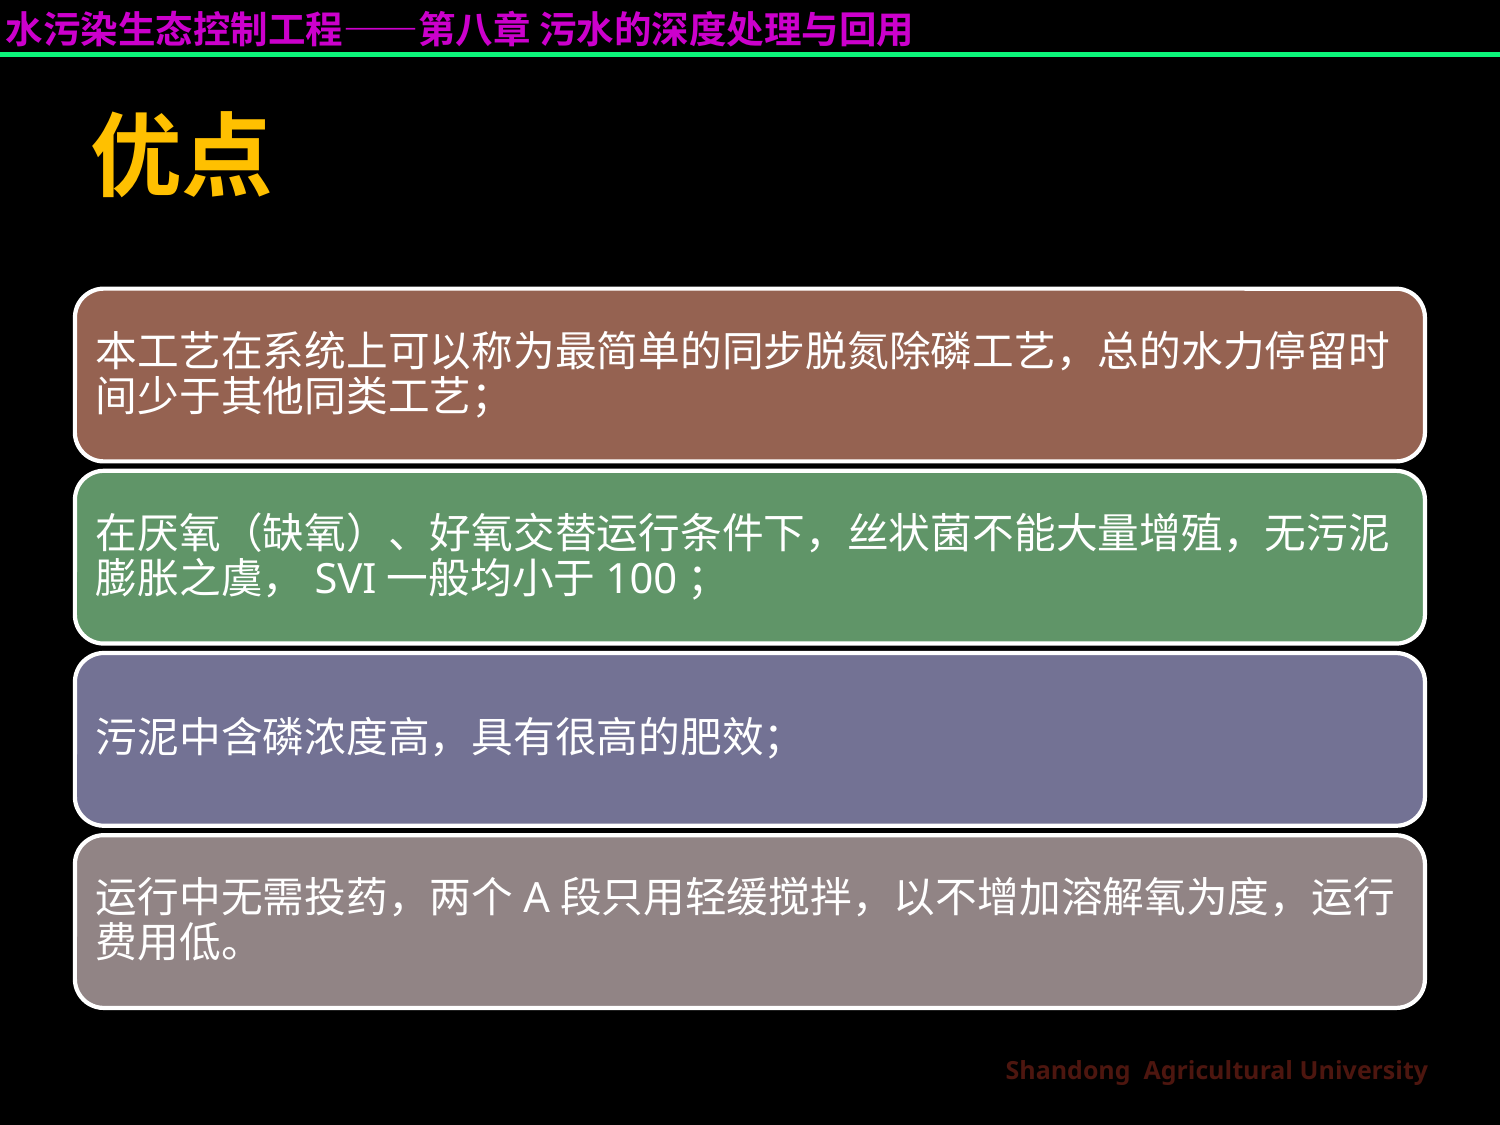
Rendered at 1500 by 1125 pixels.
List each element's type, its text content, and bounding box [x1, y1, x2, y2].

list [74, 276, 1426, 1020]
title 优点 [75, 59, 1425, 248]
